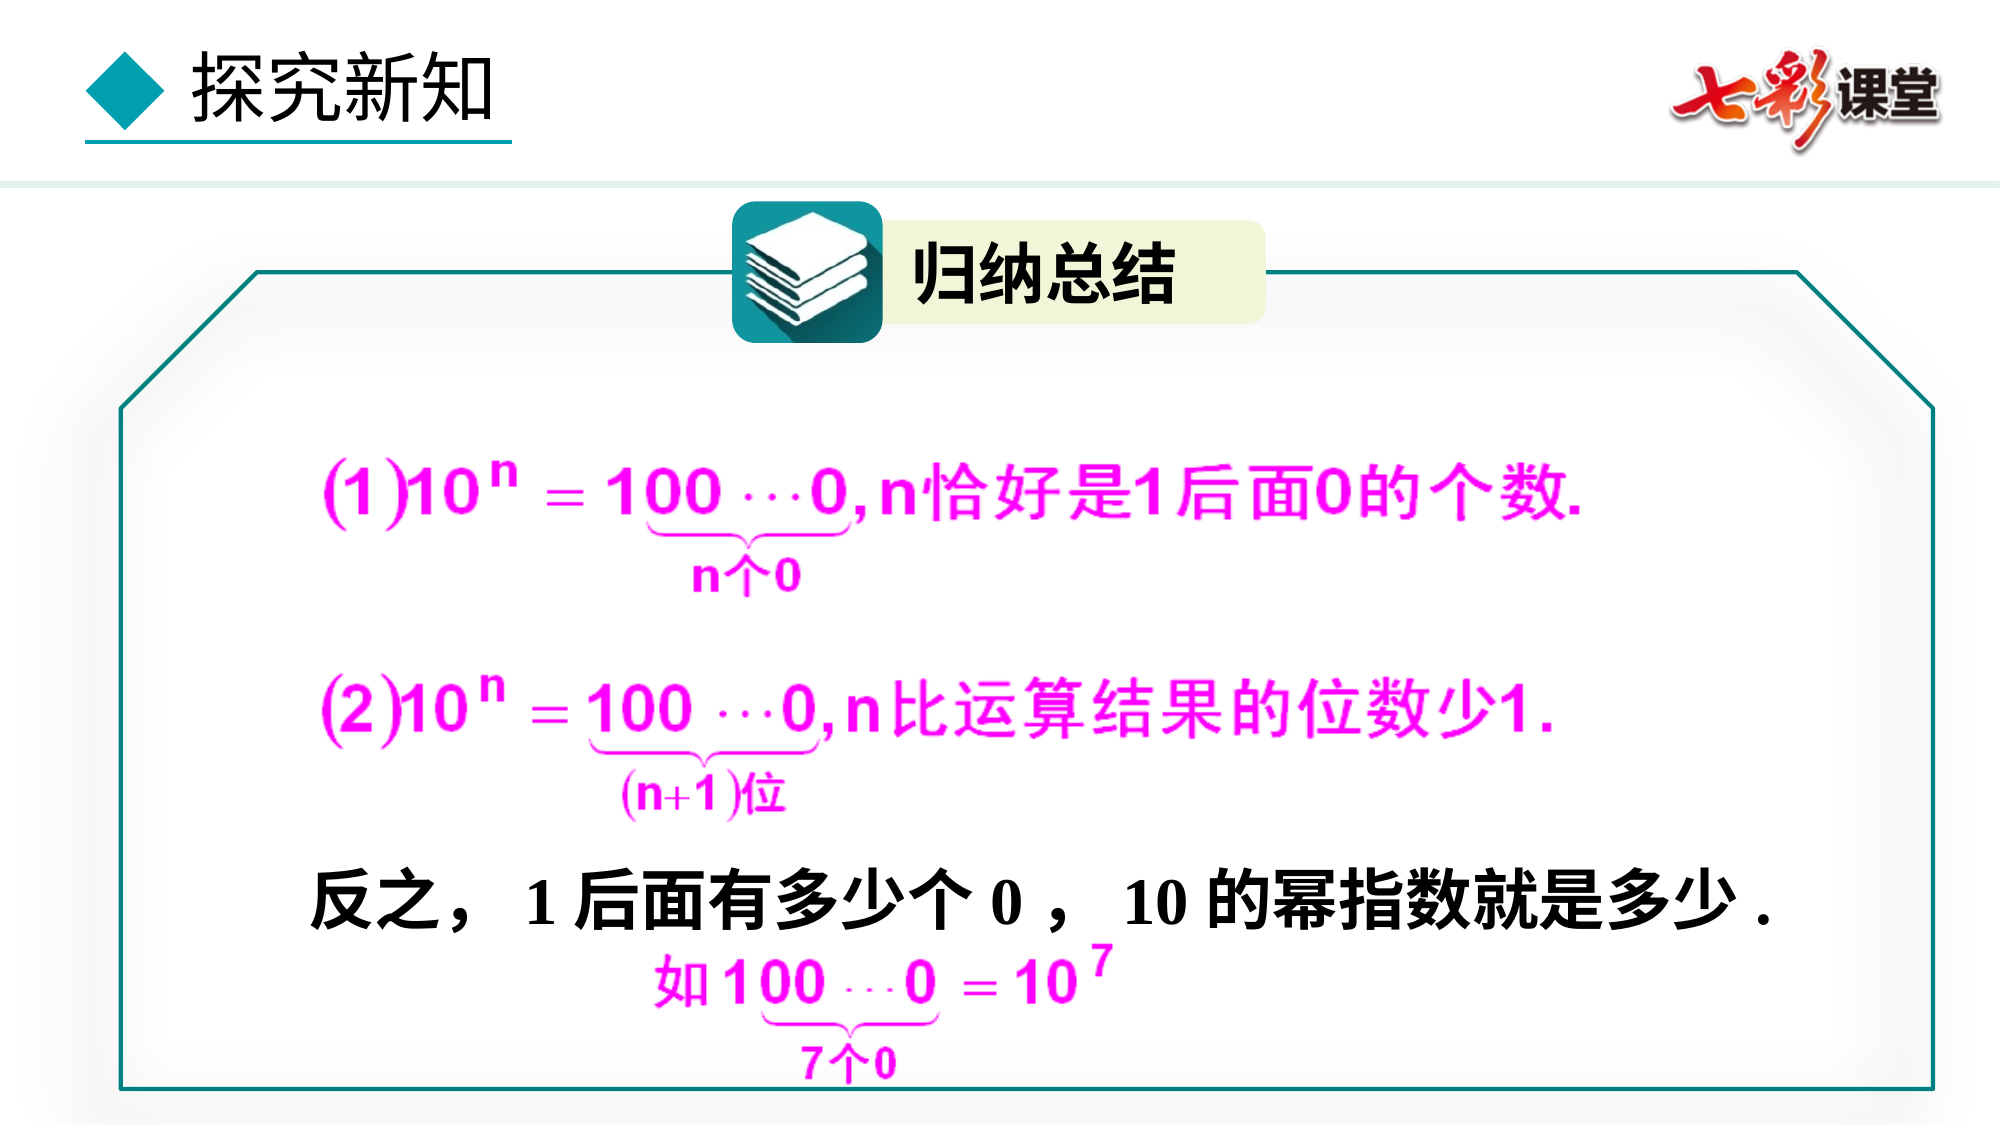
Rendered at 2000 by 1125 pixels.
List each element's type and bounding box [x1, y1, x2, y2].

text_box [120, 201, 1934, 1090]
picture [1666, 42, 1948, 157]
